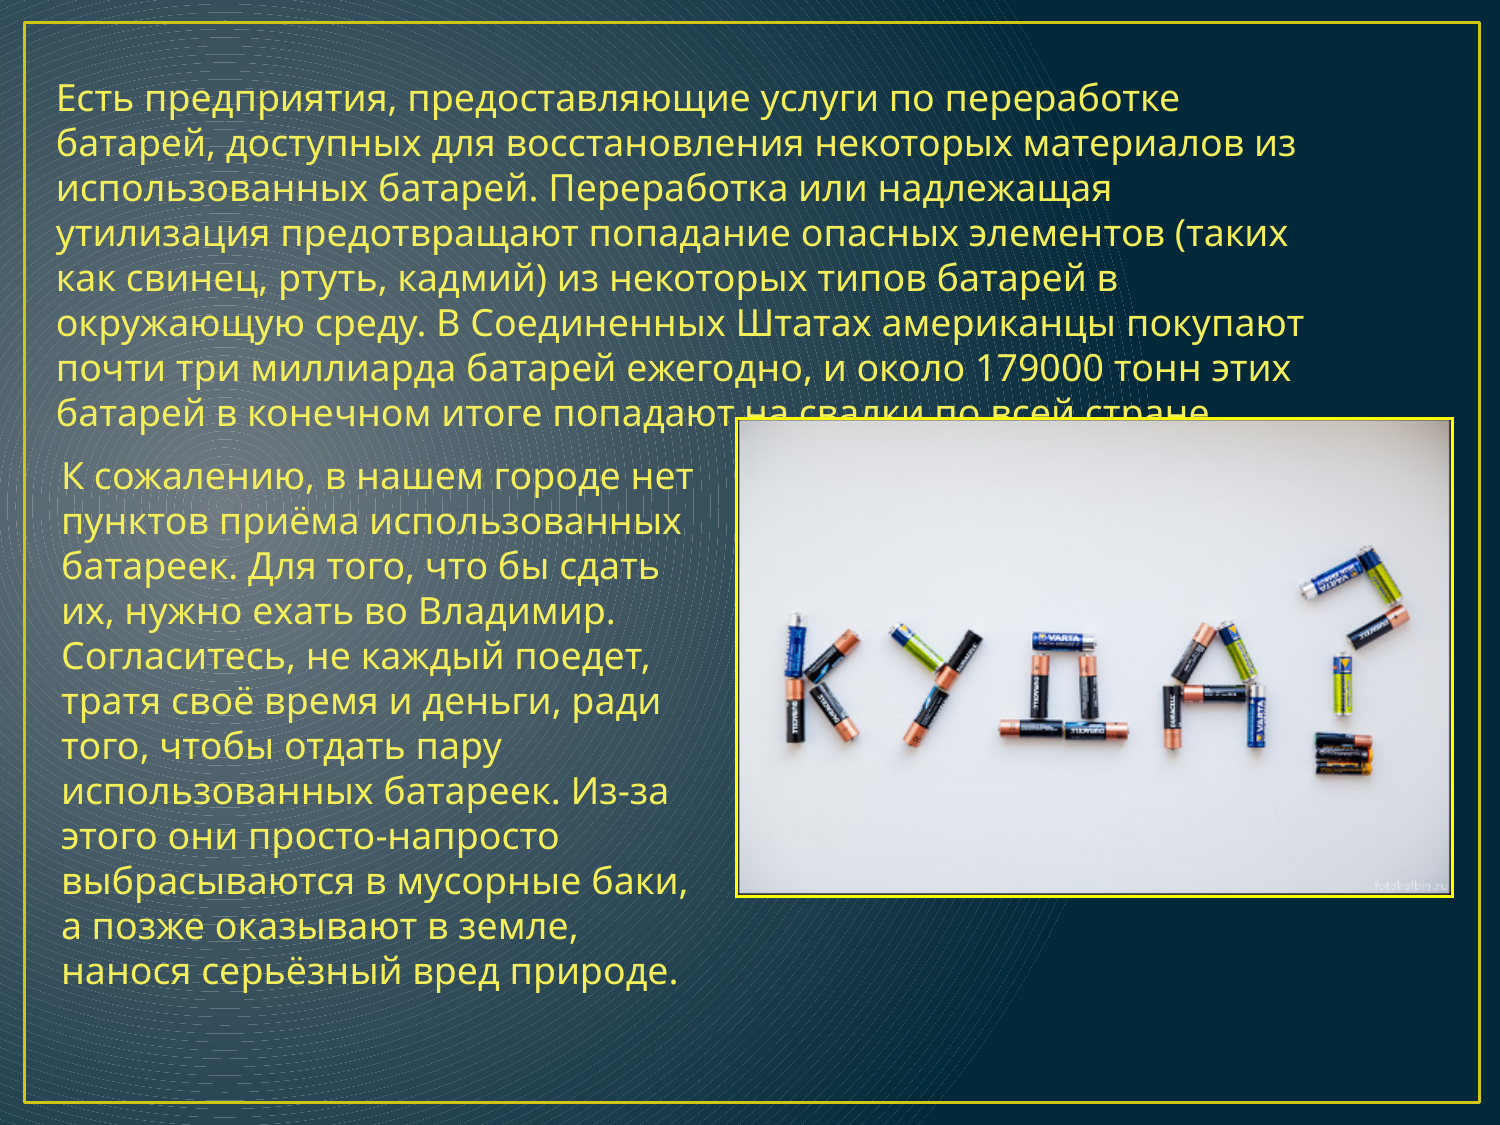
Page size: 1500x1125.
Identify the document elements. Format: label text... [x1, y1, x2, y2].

text_box Есть предприятия, предоставляющие услуги по переработке батарей, доступных для восстановления некоторых материалов из использованных батарей. Переработка или надлежащая утилизация предотвращают попадание опасных элементов (таких как свинец, ртуть, кадмий) из некоторых типов батарей в окружающую среду. В Соединенных Штатах американцы покупают почти три миллиарда батарей ежегодно, и около 179000 тонн этих батарей в конечном итоге попадают на свалки по всей стране. [41, 66, 1341, 442]
picture [1026, 901, 1037, 909]
text_box К сожалению, в нашем городе нет пунктов приёма использованных батареек. Для того, что бы сдать их, нужно ехать во Владимир. Согласитесь, не каждый поедет, тратя своё время и деньги, ради того, чтобы отдать пару использованных батареек. Из-за этого они просто-напросто выбрасываются в мусорные баки, а позже оказывают в земле, нанося серьёзный вред природе. [46, 444, 715, 999]
picture [738, 419, 1451, 895]
